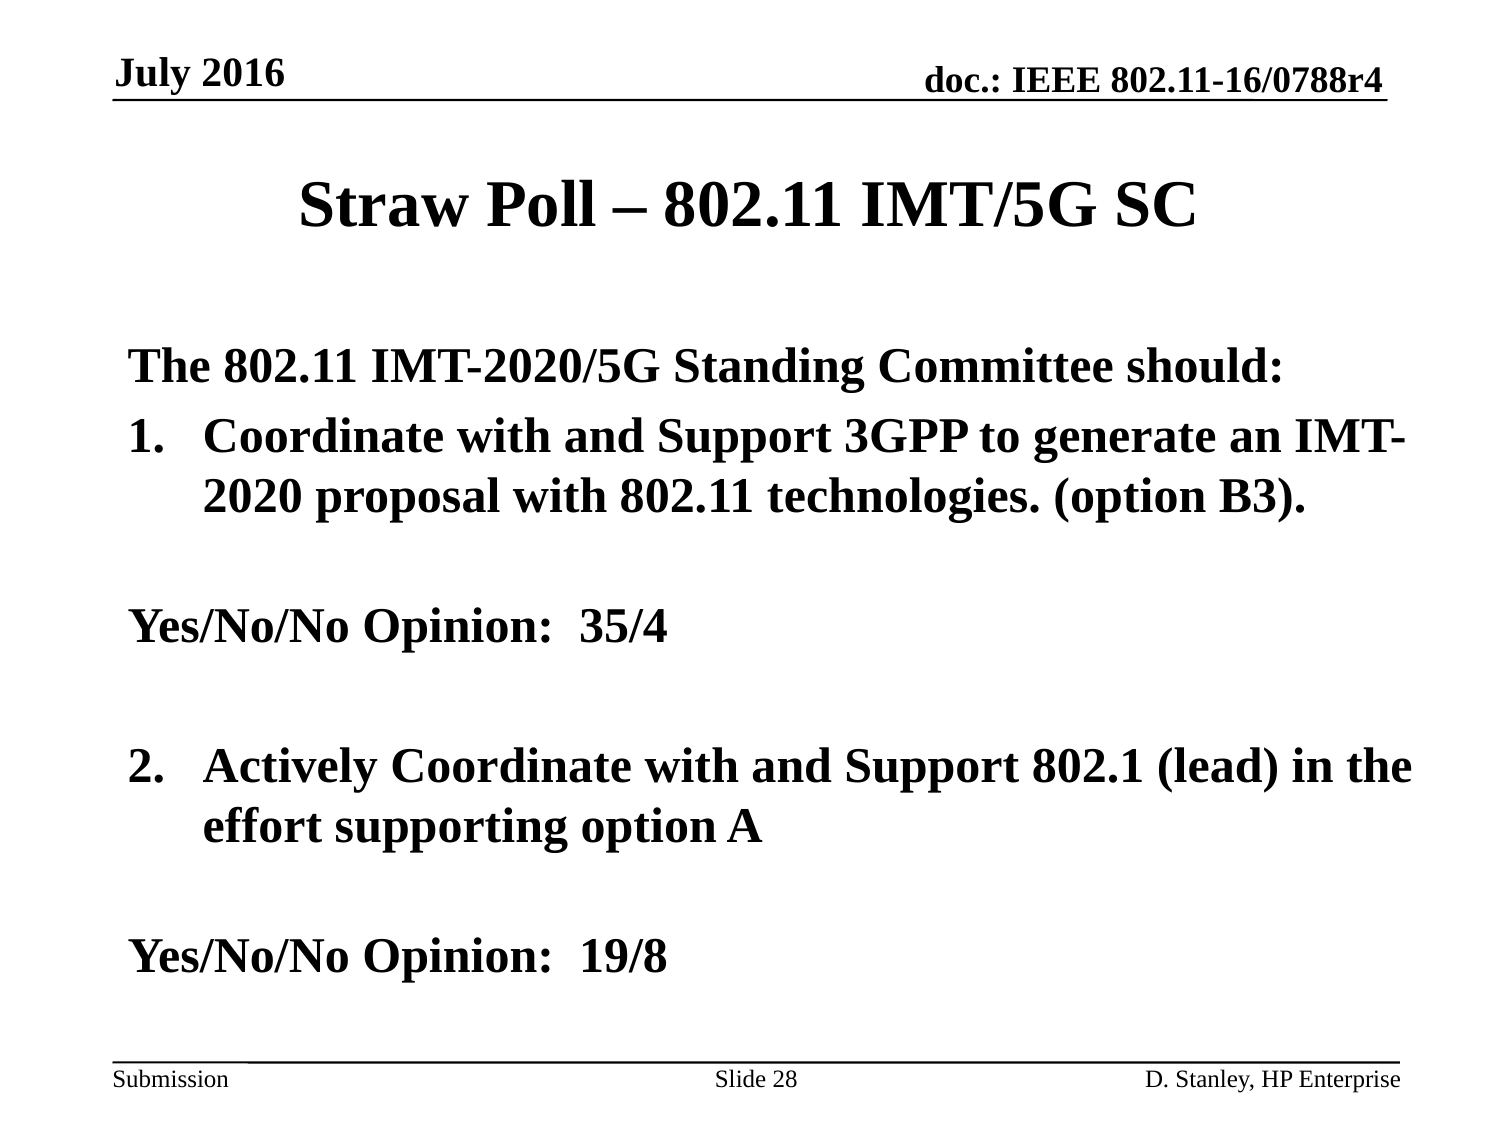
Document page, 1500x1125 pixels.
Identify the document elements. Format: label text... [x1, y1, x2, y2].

footer D. Stanley, HP Enterprise [878, 1061, 1402, 1093]
title Straw Poll – 802.11 IMT/5G SC [112, 112, 1388, 288]
list The 802.11 IMT-2020/5G Standing Committee should: Coordinate with and Support 3GPP to generate an IMT-2020 proposal with 802.11 technologies. (option B3). Yes/No/No Opinion: 35/4 Actively Coordinate with and Support 802.1 (lead) in the effort supporting option A Yes/No/No Opinion: 19/8 [112, 324, 1463, 1038]
slide_number Slide 28 [712, 1061, 800, 1093]
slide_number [114, 49, 423, 95]
